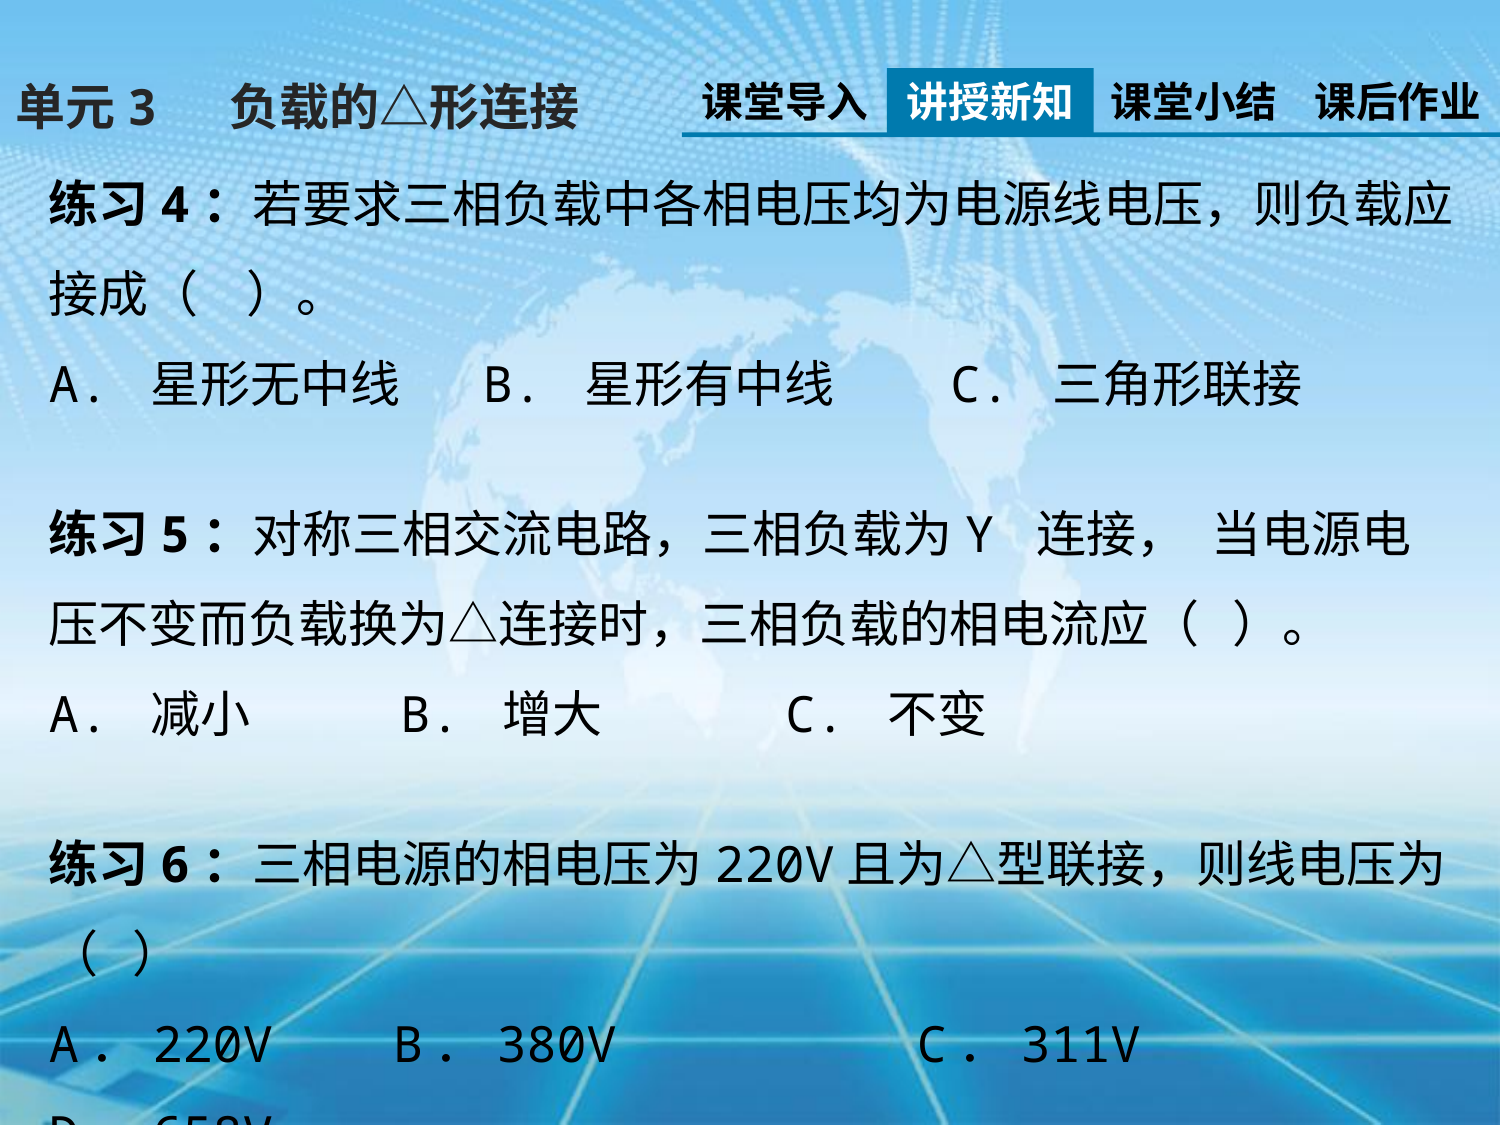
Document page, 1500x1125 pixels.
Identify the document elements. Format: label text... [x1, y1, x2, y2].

text_box 练习4：若要求三相负载中各相电压均为电源线电压，则负载应接成（ ）。 A. 星形无中线 B. 星形有中线 C. 三角形联接 练习5：对称三相交流电路，三相负载为Y 连接， 当电源电压不变而负载换为△连接时，三相负载的相电流应（ ）。 A. 减小 B. 增大 C. 不变 练习6：三相电源的相电压为220V且为△型联接，则线电压为（ ） A．220V B．380V C．311V D．658V [33, 199, 1469, 1107]
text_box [1, 67, 1500, 144]
picture [0, 0, 1500, 1125]
